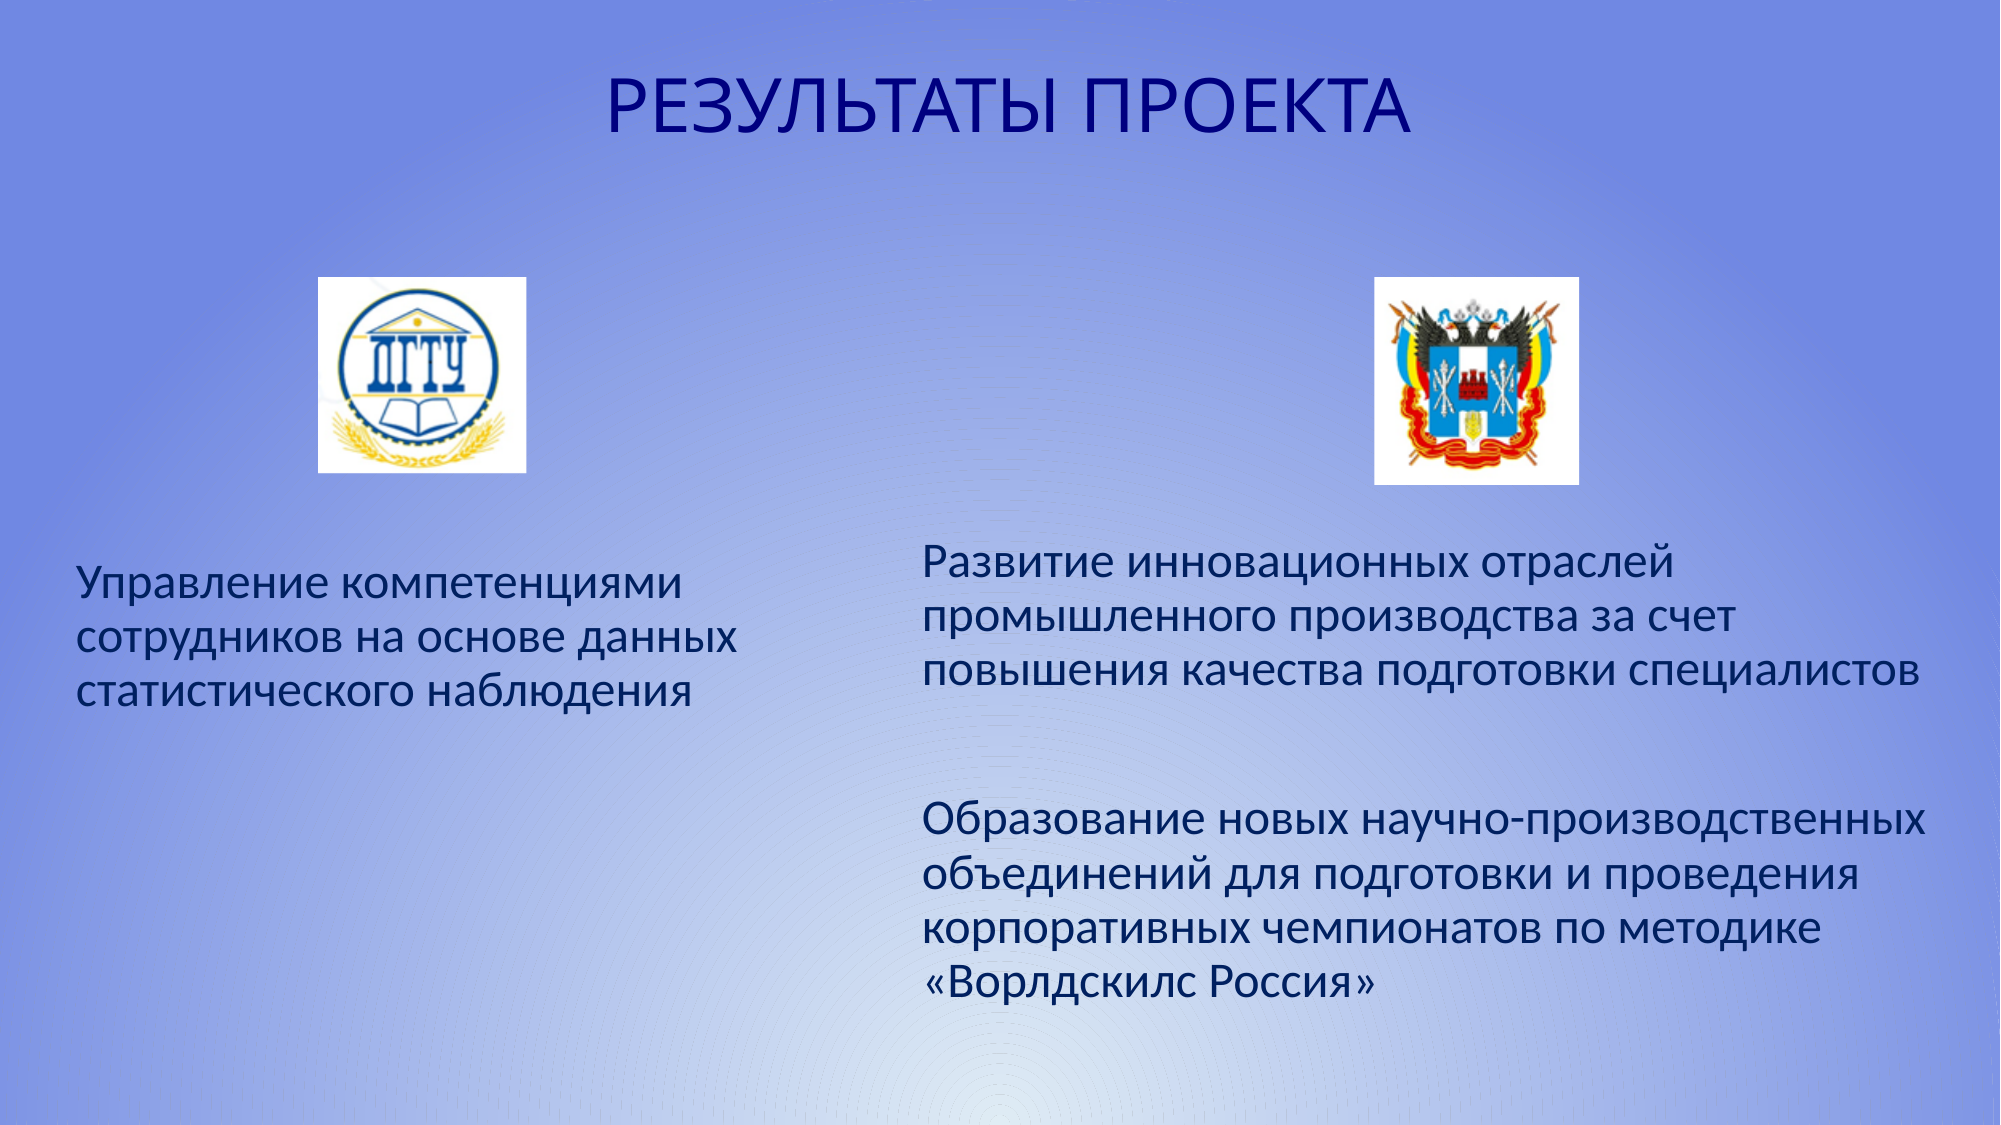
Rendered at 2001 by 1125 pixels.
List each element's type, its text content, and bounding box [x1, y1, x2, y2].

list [1374, 277, 1580, 485]
list Развитие инновационных отраслей промышленного производства за счет повышения качества подготовки специалистов Образование новых научно-производственных объединений для подготовки и проведения корпоративных чемпионатов по методике «Ворлдскилс Россия» [906, 525, 1960, 1016]
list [318, 277, 527, 475]
list Управление компетенциями сотрудников на основе данных статистического наблюдения [60, 533, 907, 1024]
title РЕЗУЛЬТАТЫ ПРОЕКТА [589, 0, 1521, 218]
